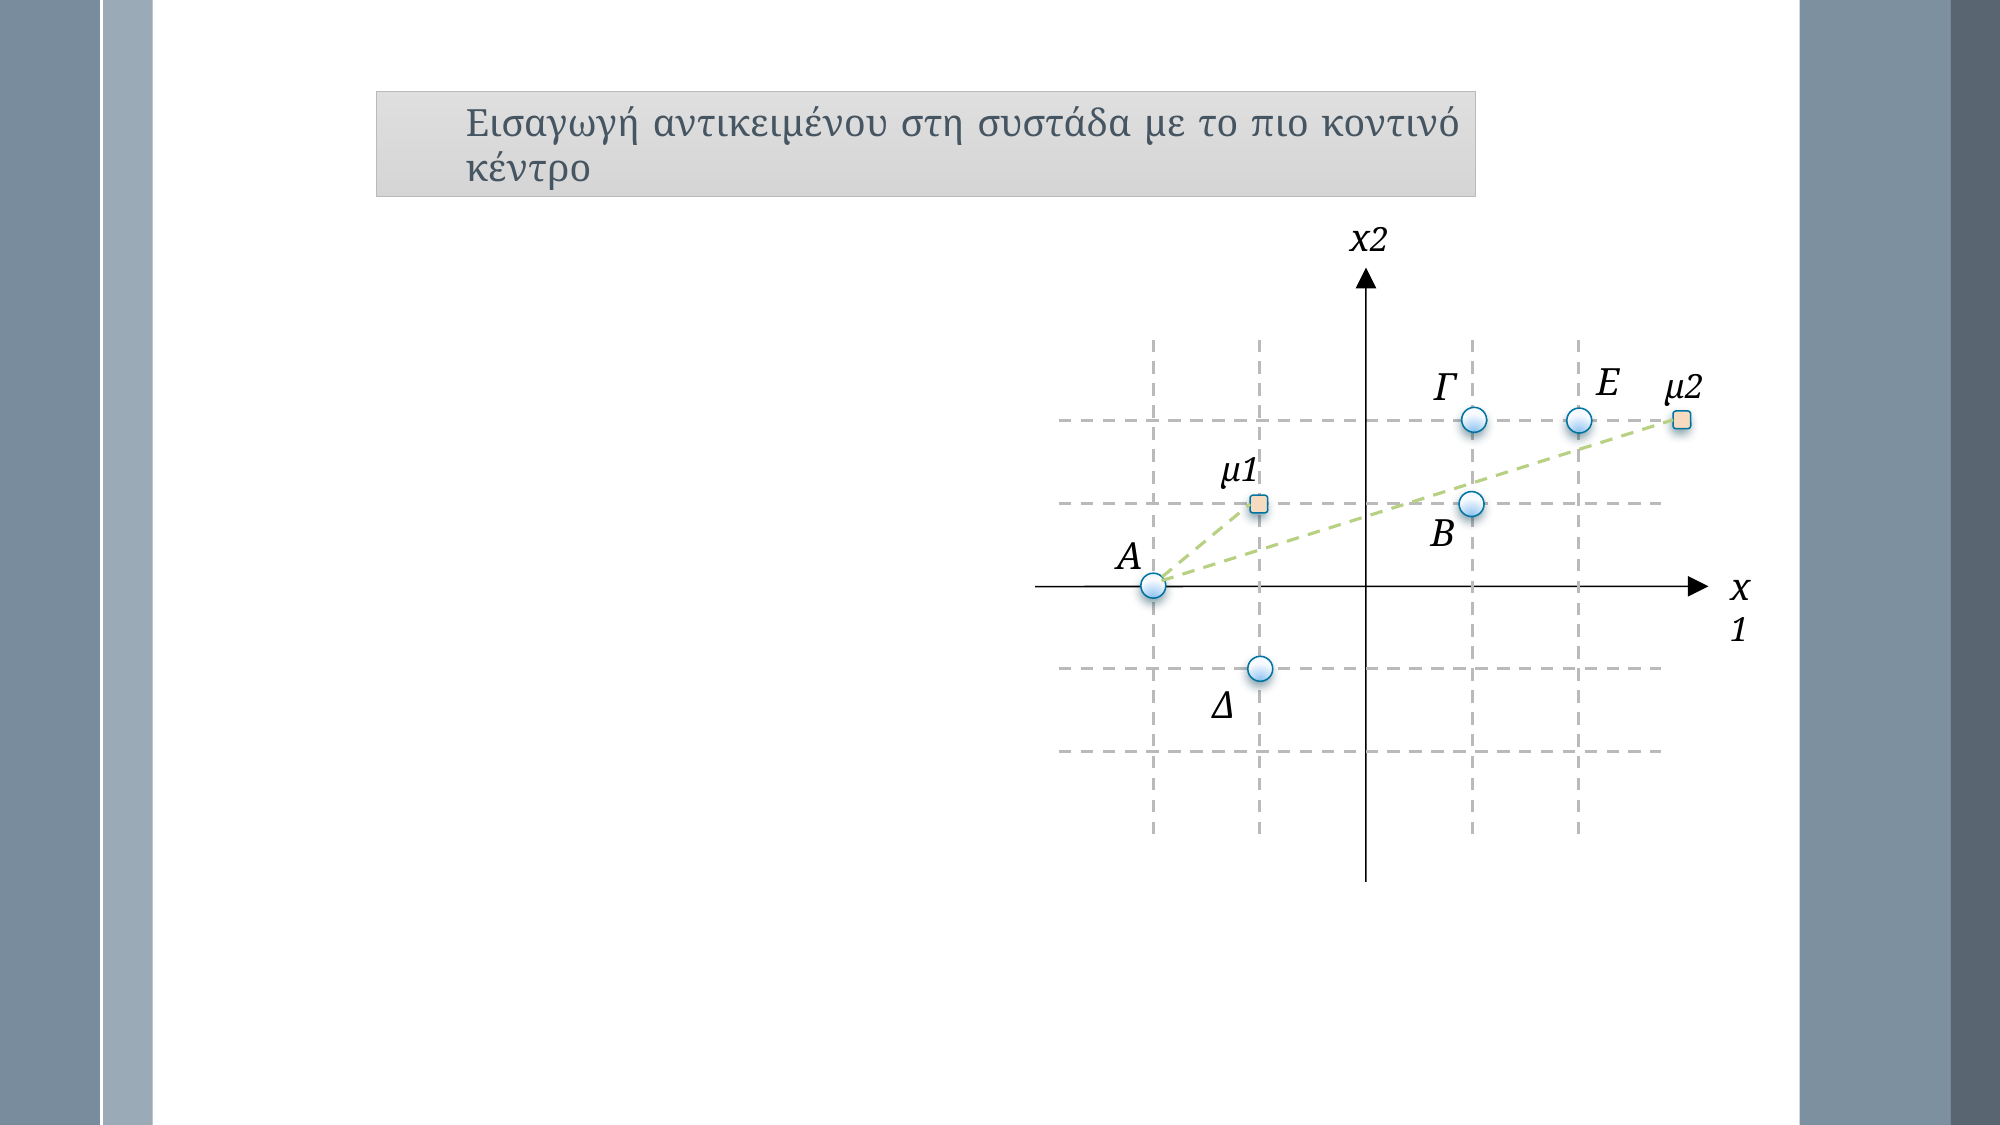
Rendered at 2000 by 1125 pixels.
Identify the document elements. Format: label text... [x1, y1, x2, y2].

text_box [1247, 656, 1273, 668]
text_box [1141, 587, 1166, 599]
text_box [1140, 573, 1166, 586]
text_box Εισαγωγή αντικειμένου στη συστάδα με το πιο κοντινό κέντρο [376, 91, 1476, 197]
text_box Δ [1197, 673, 1248, 734]
text_box [1673, 413, 1691, 429]
text_box [1461, 407, 1487, 419]
text_box x1 [1715, 555, 1778, 586]
text_box x1 [1715, 587, 1778, 656]
text_box [1566, 408, 1592, 419]
text_box x2 [1334, 206, 1409, 267]
text_box [1355, 267, 1377, 419]
text_box Ε [1581, 350, 1631, 411]
text_box [1247, 669, 1273, 682]
text_box [1687, 575, 1708, 586]
text_box μ2 [1650, 357, 1723, 413]
text_box [1687, 587, 1708, 597]
text_box Γ [1419, 355, 1469, 416]
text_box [1161, 419, 1674, 581]
text_box A [1101, 524, 1151, 585]
